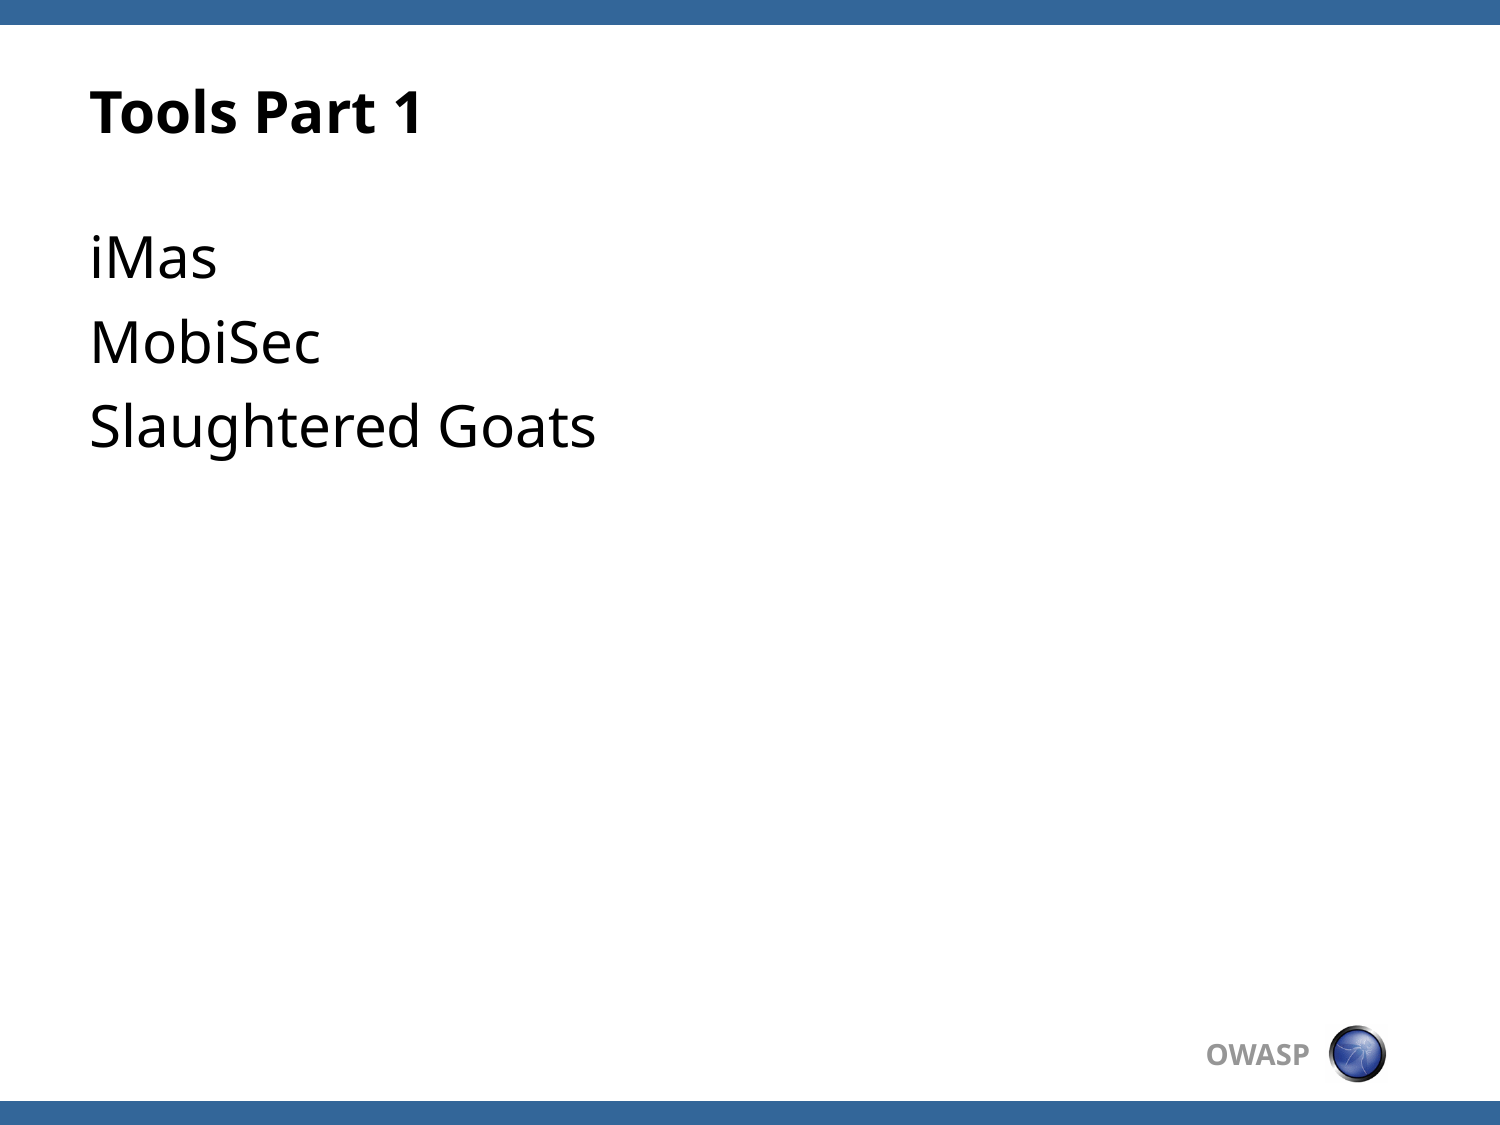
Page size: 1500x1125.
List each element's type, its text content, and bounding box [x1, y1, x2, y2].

picture [1325, 1024, 1388, 1083]
list iMas MobiSec Slaughtered Goats [75, 212, 1425, 1005]
title Tools Part 1 [75, 32, 1425, 188]
